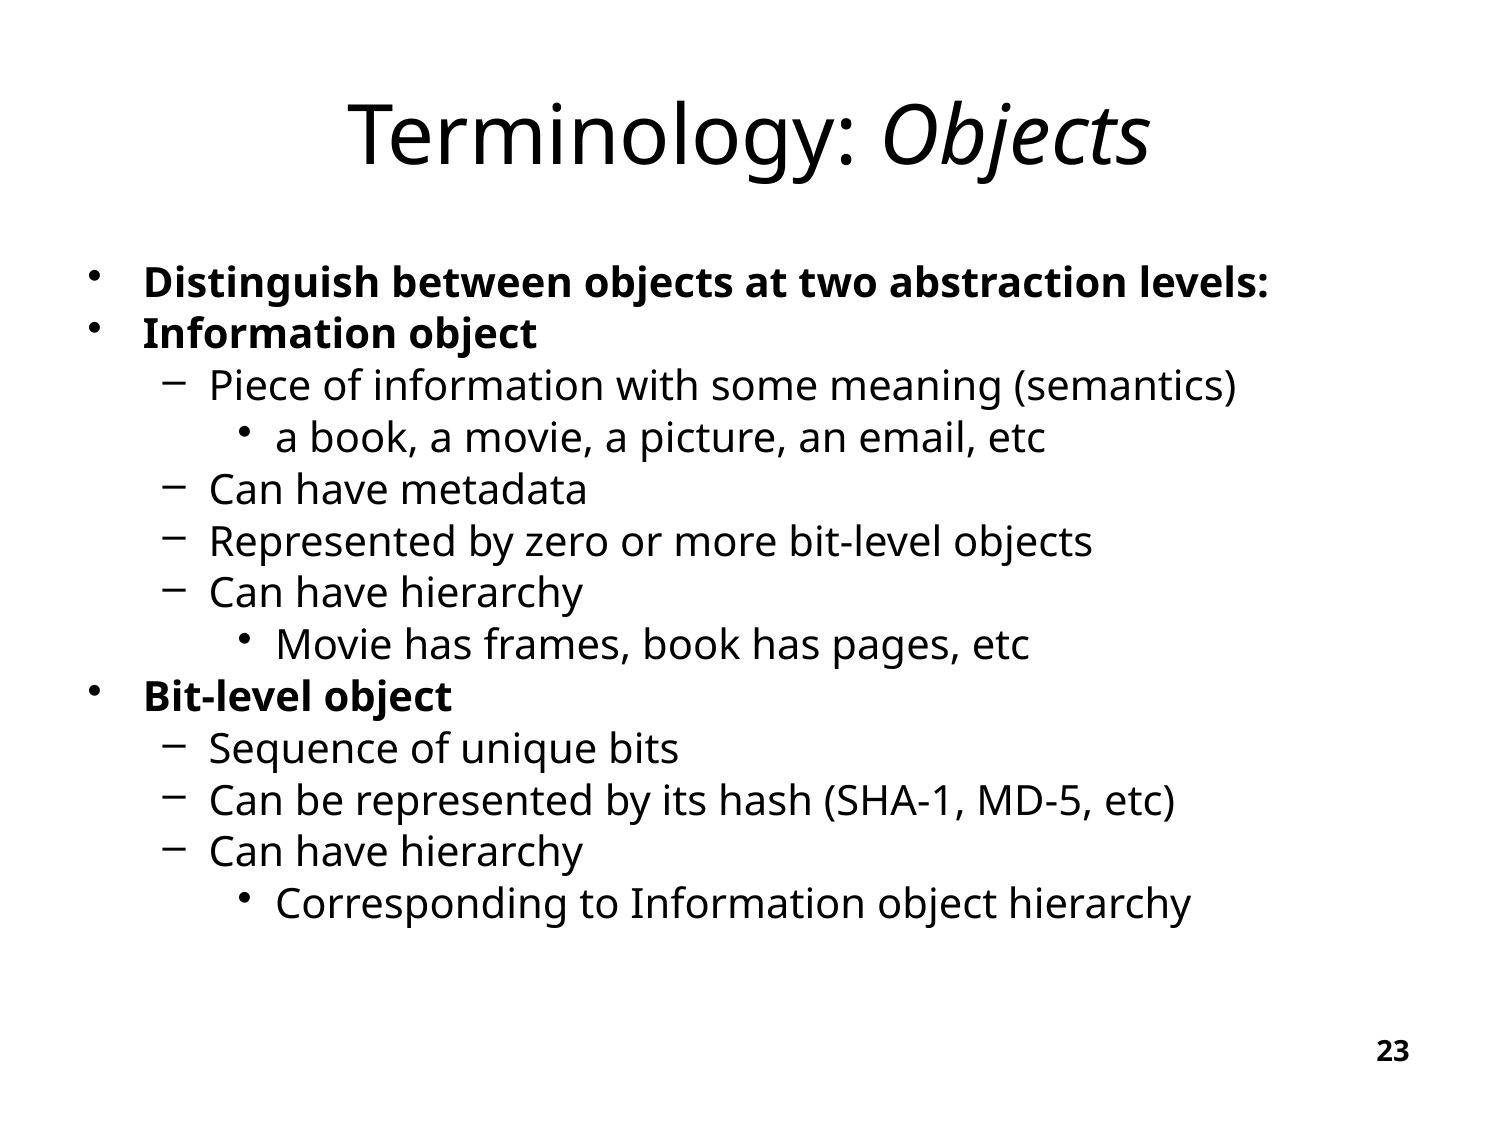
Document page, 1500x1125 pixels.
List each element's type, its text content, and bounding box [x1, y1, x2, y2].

title Terminology: Objects [74, 52, 1426, 226]
list Distinguish between objects at two abstraction levels: Information object Piece of information with some meaning (semantics)‏ a book, a movie, a picture, an email, etc Can have metadata Represented by zero or more bit-level objects Can have hierarchy Movie has frames, book has pages, etc Bit-level object Sequence of unique bits Can be represented by its hash (SHA-1, MD-5, etc)‏ Can have hierarchy Corresponding to Information object hierarchy [87, 262, 1376, 1001]
slide_number 23 [1074, 1024, 1426, 1103]
